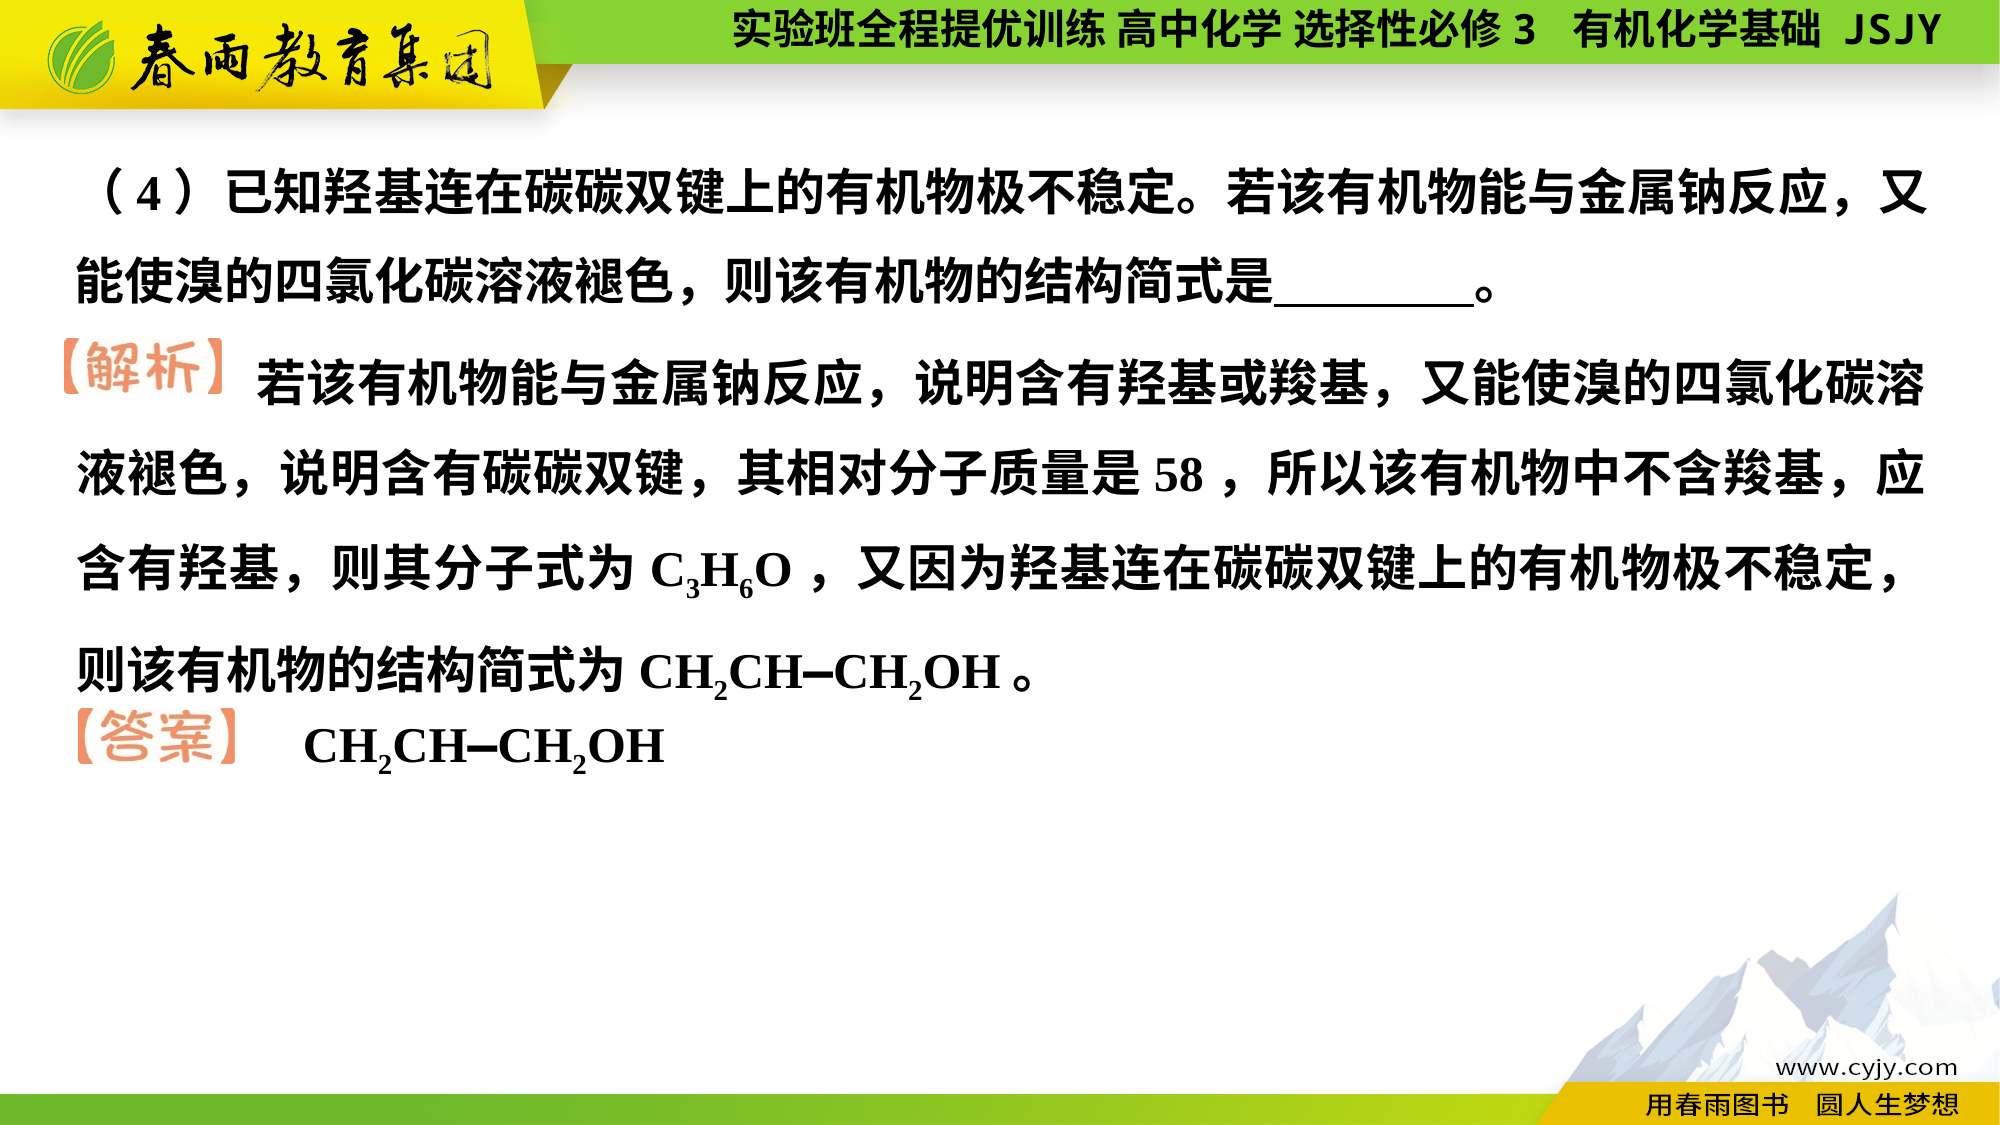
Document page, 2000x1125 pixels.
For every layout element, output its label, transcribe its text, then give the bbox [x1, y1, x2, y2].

list （4）已知羟基连在碳碳双键上的有机物极不稳定。若该有机物能与金属钠反应，又能使溴的四氯化碳溶液褪色，则该有机物的结构简式是 。 [59, 122, 1944, 308]
picture [0, 0, 2000, 1125]
